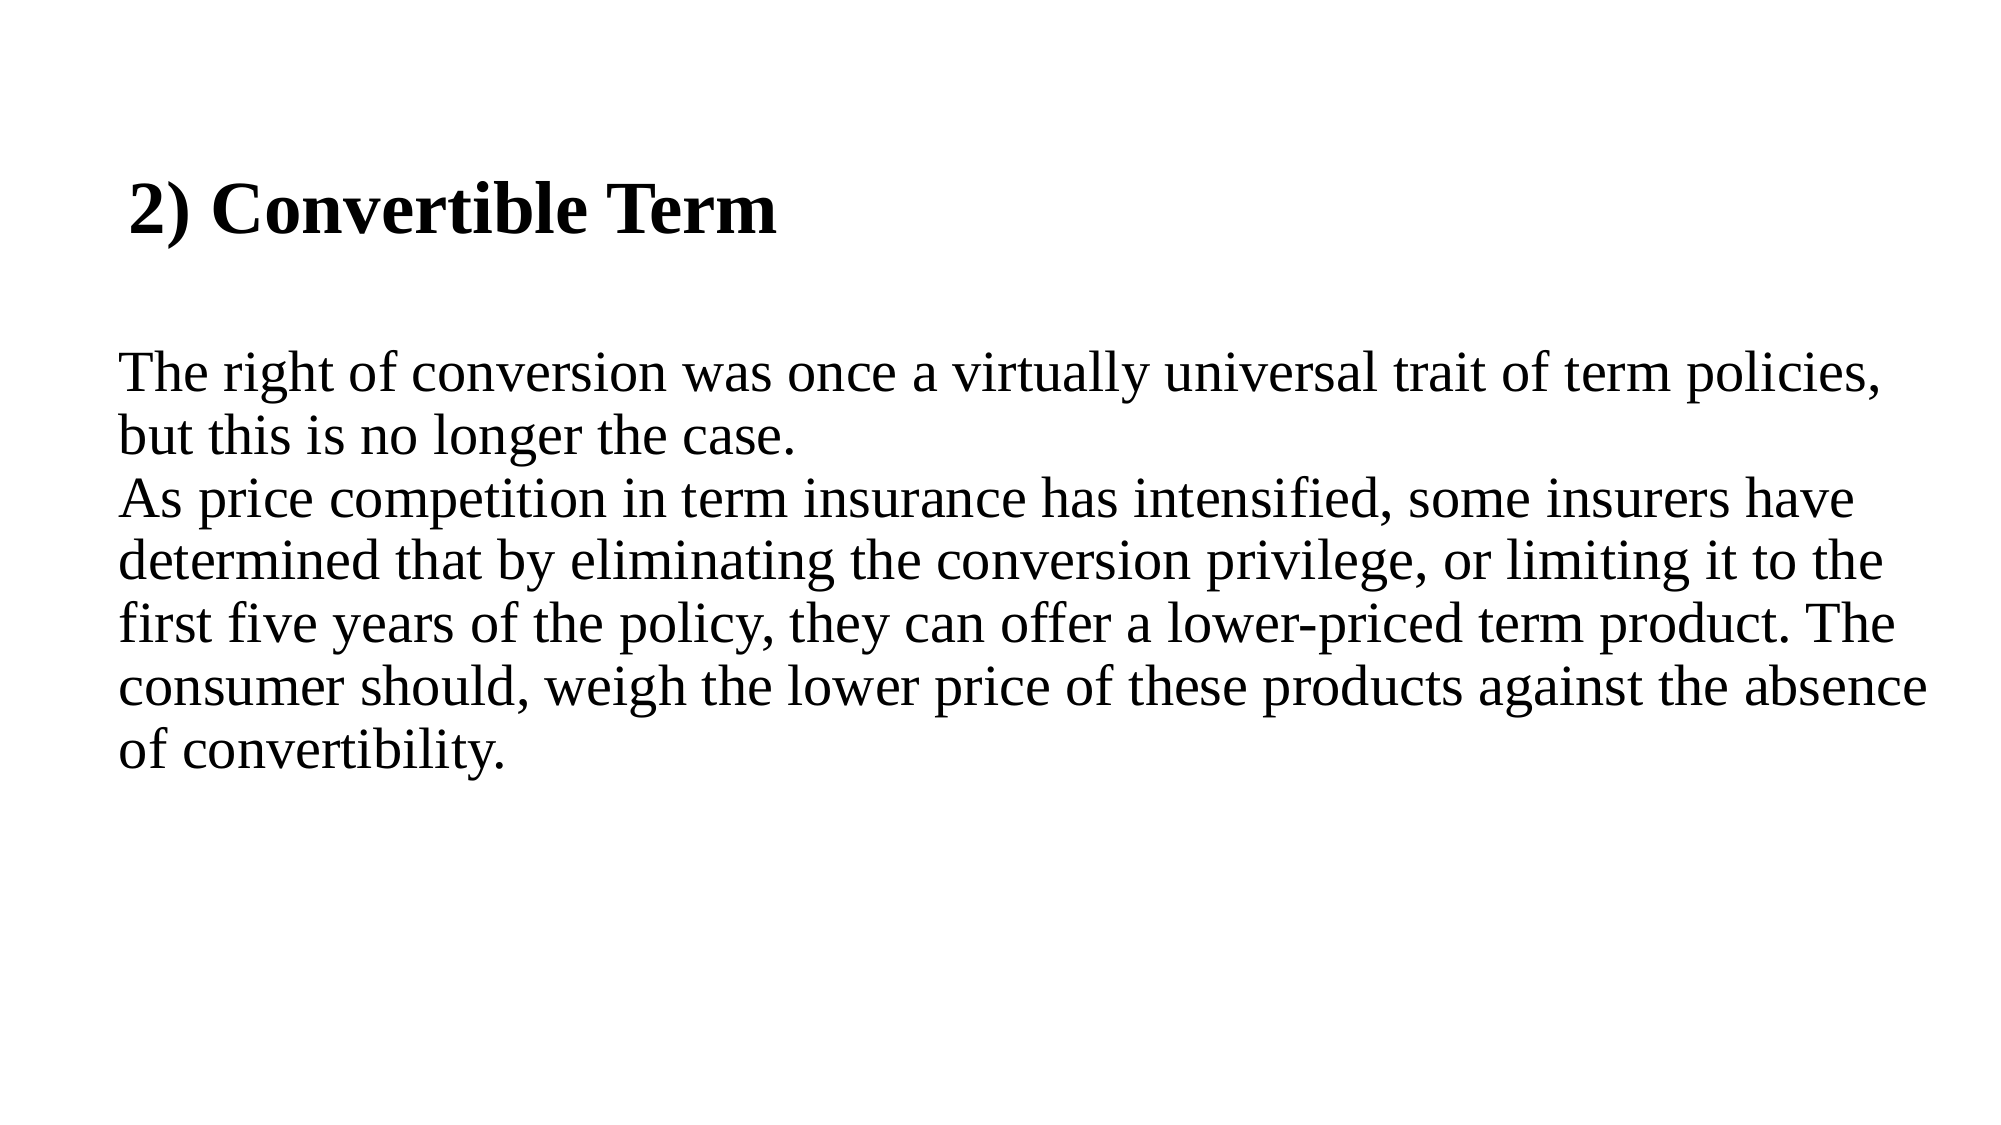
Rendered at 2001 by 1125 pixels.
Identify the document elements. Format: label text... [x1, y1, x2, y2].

title 2) Convertible Term [113, 143, 1914, 275]
list The right of conversion was once a virtually universal trait of term policies, but this is no longer the case. As price competition in term insurance has intensified, some insurers have determined that by eliminating the conversion privilege, or limiting it to the first five years of the policy, they can offer a lower-priced term product. The consumer should, weigh the lower price of these products against the absence of convertibility. [103, 333, 1946, 879]
